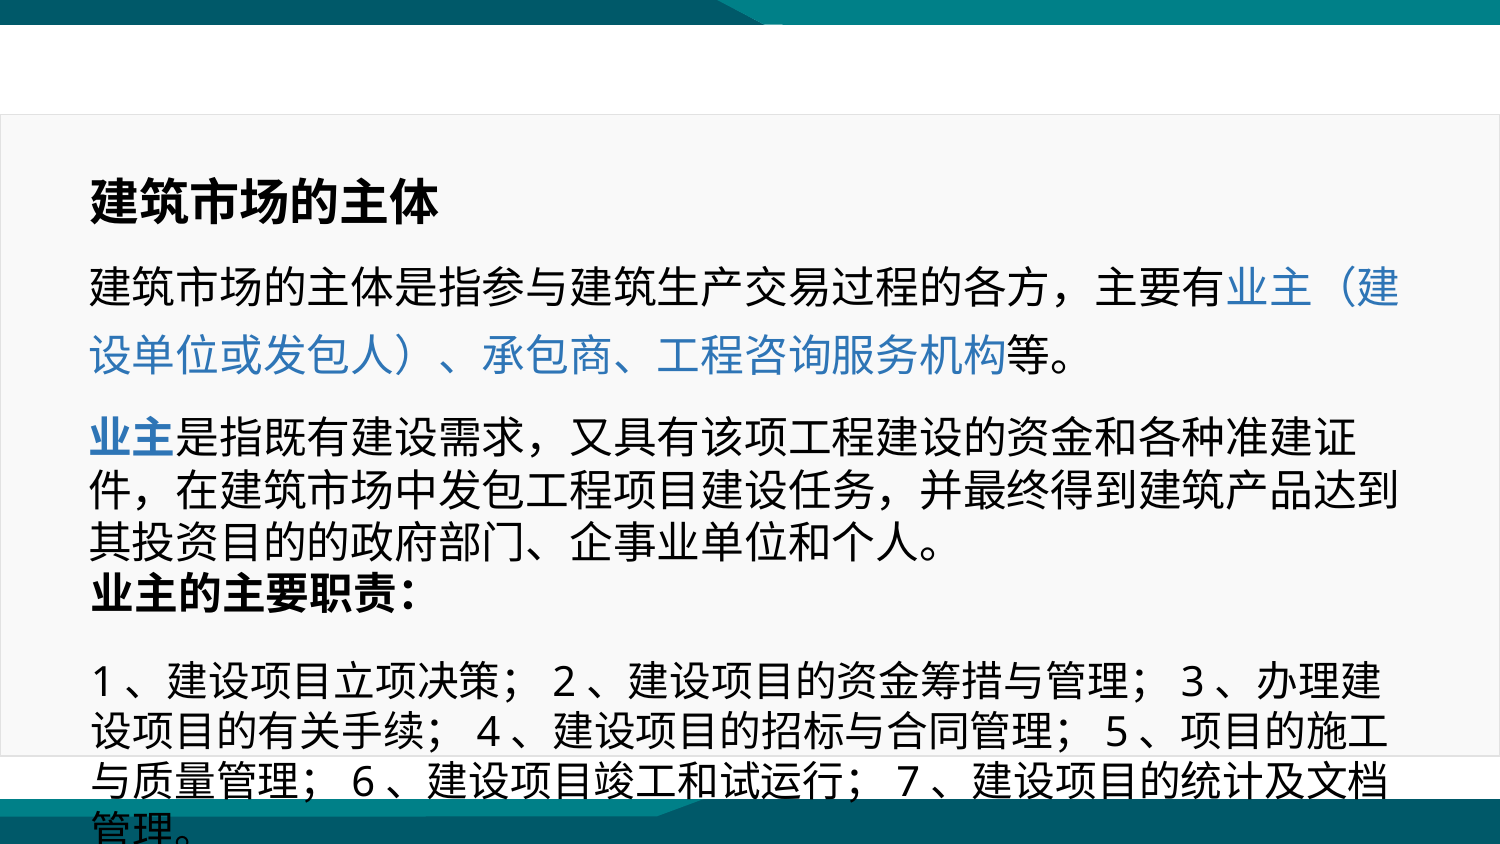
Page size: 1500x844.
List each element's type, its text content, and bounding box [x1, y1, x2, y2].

text_box 1、建设项目立项决策；2、建设项目的资金筹措与管理；3、办理建设项目的有关手续；4、建设项目的招标与合同管理；5、项目的施工与质量管理；6、建设项目竣工和试运行；7、建设项目的统计及文档管理。 [79, 649, 1431, 844]
text_box 业主是指既有建设需求，又具有该项工程建设的资金和各种准建证件，在建筑市场中发包工程项目建设任务，并最终得到建筑产品达到其投资目的的政府部门、企事业单位和个人。 [76, 404, 1431, 574]
text_box 建筑市场的主体 [78, 164, 452, 236]
text_box 业主的主要职责： [79, 560, 453, 625]
text_box 建筑市场的主体是指参与建筑生产交易过程的各方，主要有业主（建设单位或发包人）、承包商、工程咨询服务机构等。 [76, 238, 1414, 387]
